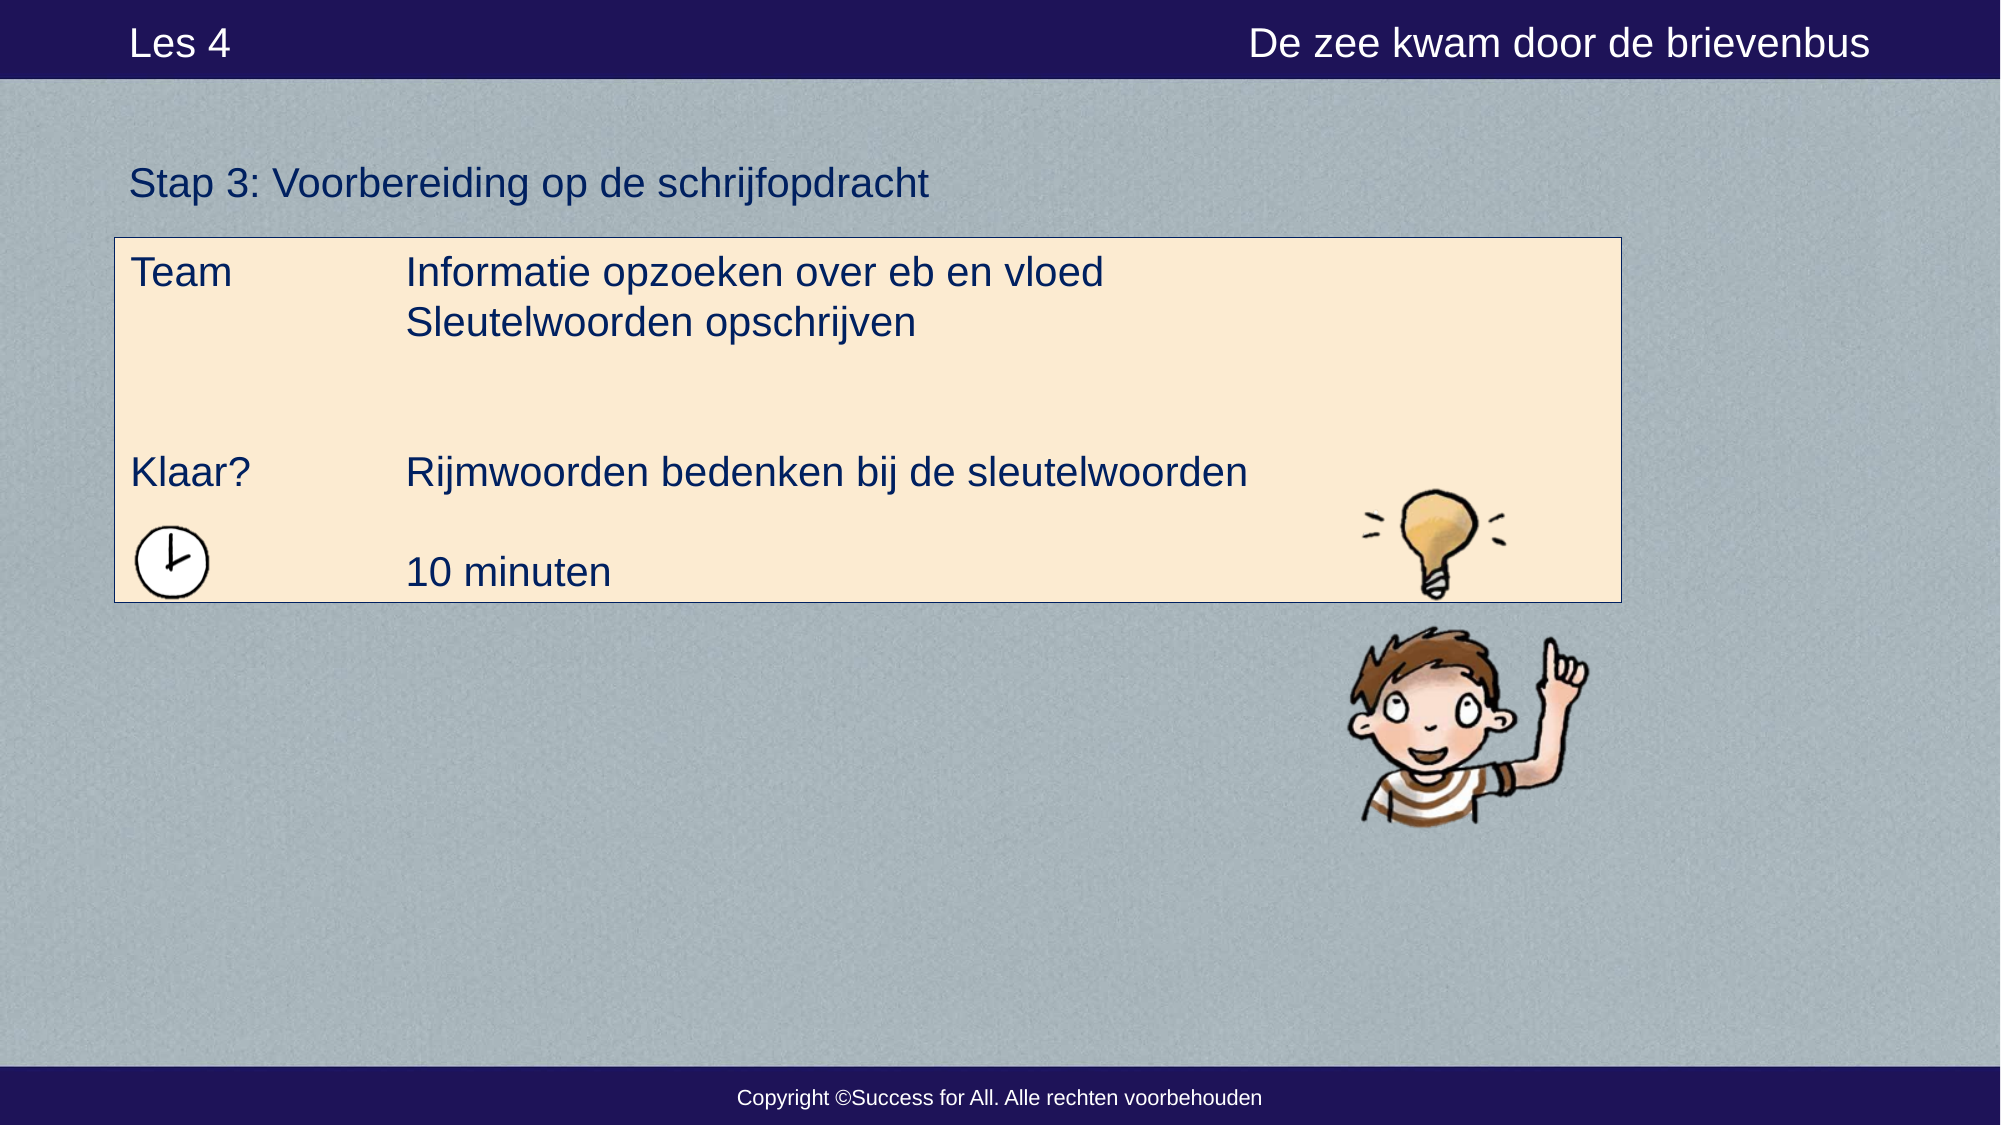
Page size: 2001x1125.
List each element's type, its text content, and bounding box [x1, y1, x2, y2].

text_box Les 4 [114, 8, 354, 73]
text_box De zee kwam door de brievenbus [999, 8, 1886, 73]
text_box Stap 3: Voorbereiding op de schrijfopdracht [113, 148, 1029, 214]
text_box Team Informatie opzoeken over eb en vloed Sleutelwoorden opschrijven Klaar? Rijmwoorden bedenken bij de sleutelwoorden 10 minuten [114, 237, 1622, 603]
picture [0, 0, 2001, 1125]
text_box Copyright ©Success for All. Alle rechten voorbehouden [0, 1076, 2000, 1125]
